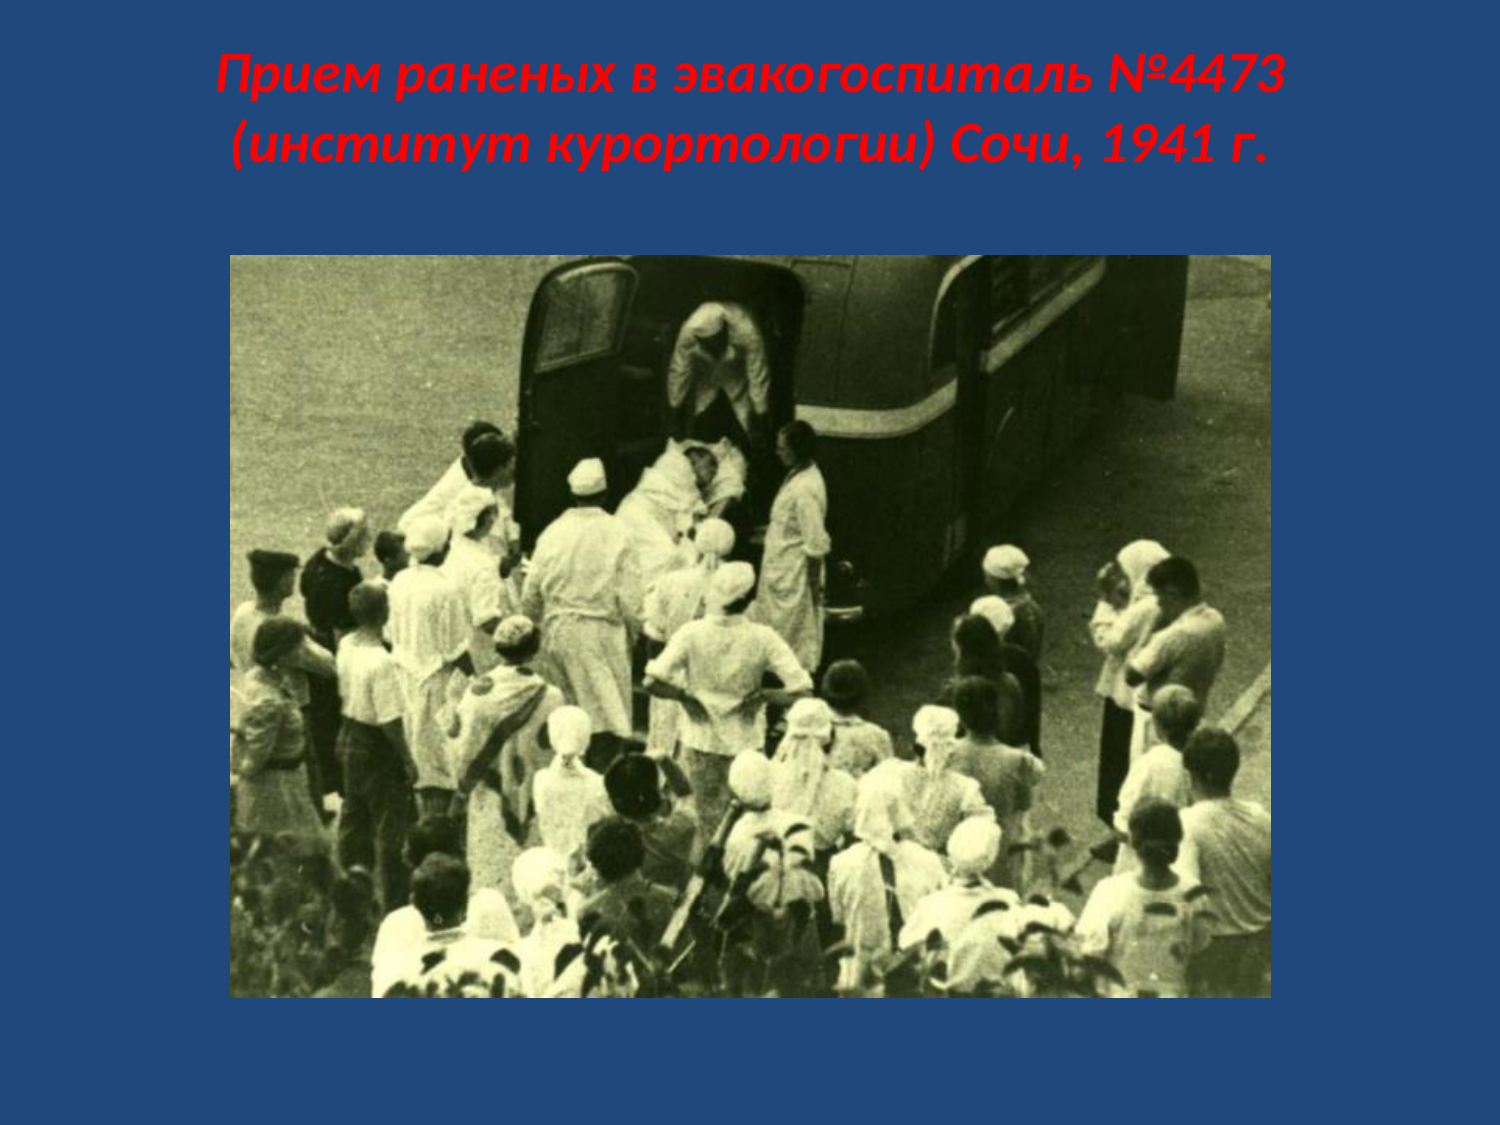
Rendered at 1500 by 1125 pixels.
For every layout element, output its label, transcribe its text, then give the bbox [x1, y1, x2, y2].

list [229, 255, 1271, 998]
title Прием раненых в эвакогоспиталь №4473 (институт курортологии) Сочи, 1941 г. [75, 45, 1425, 233]
